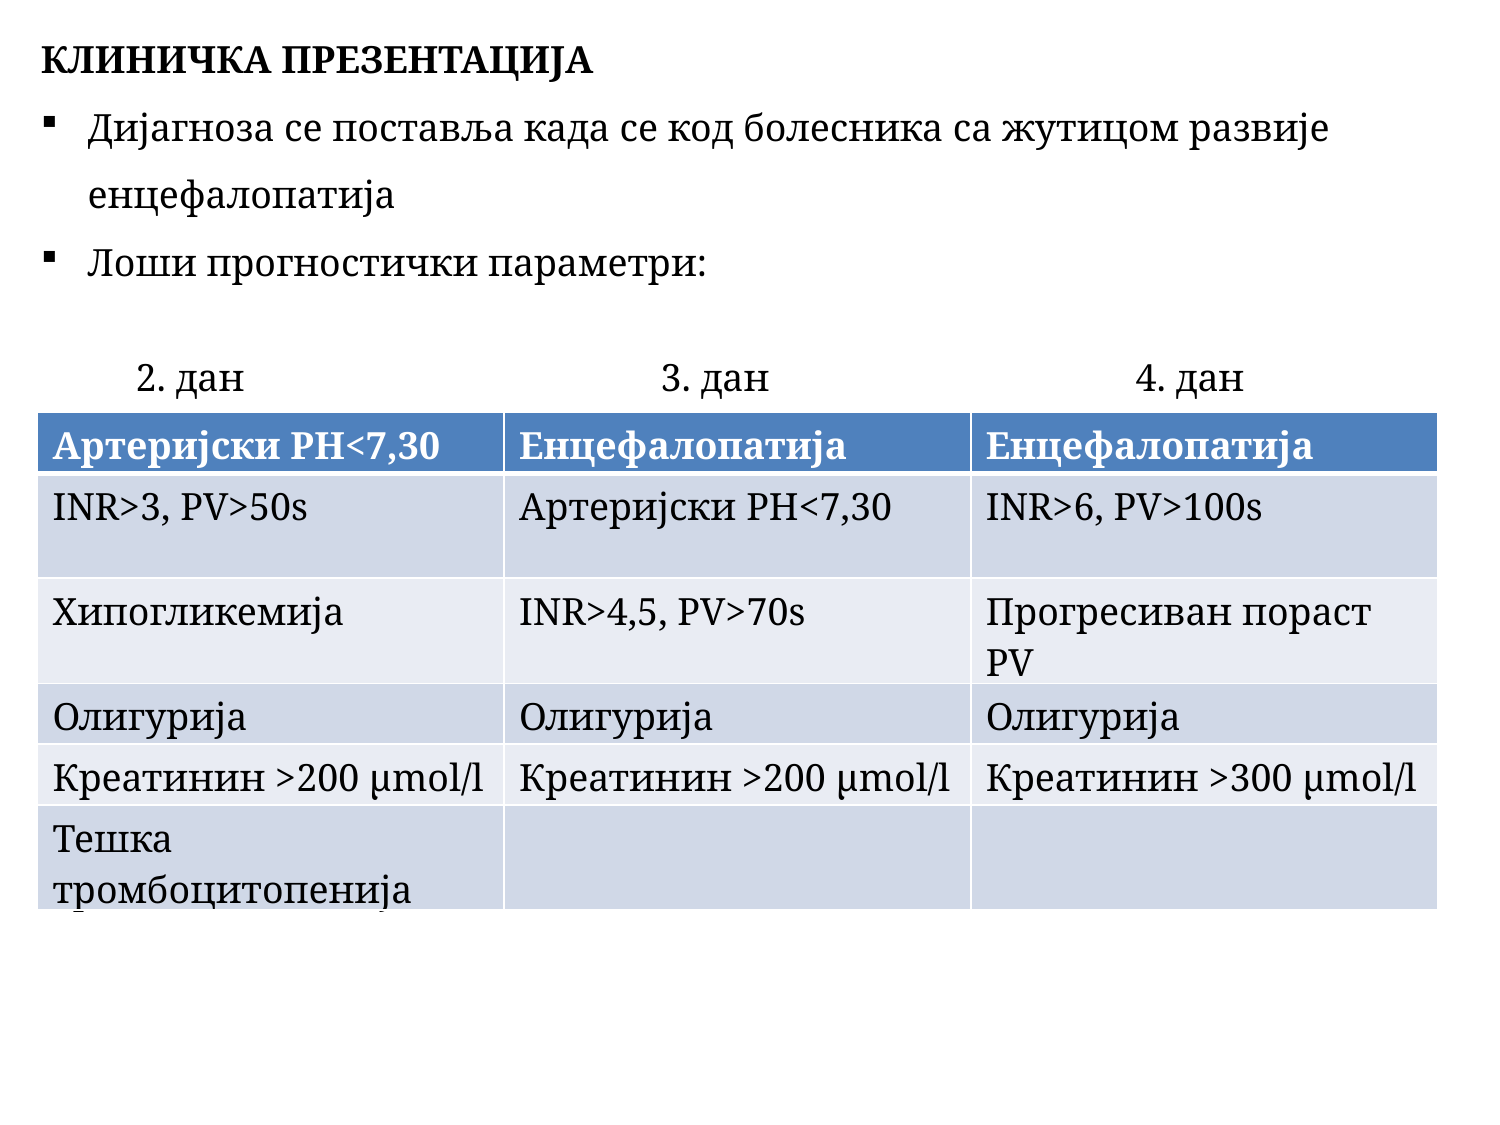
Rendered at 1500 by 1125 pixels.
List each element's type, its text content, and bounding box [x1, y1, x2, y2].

table_cell INR>4,5, PV>70s [505, 579, 970, 683]
table_header Енцефалопатија [972, 413, 1437, 471]
table_cell Олигурија [972, 684, 1437, 743]
table_cell Хипогликемија [38, 579, 503, 683]
text_box 4. дан [1120, 346, 1260, 407]
table_header Енцефалопатија [505, 413, 970, 471]
table_header Артеријски PH<7,30 [38, 413, 503, 471]
table_cell [505, 806, 970, 909]
table_cell Креатинин >300 μmol/l [972, 745, 1437, 804]
text_box 3. дан [645, 346, 785, 407]
text_box КЛИНИЧКА ПРЕЗЕНТАЦИЈА Дијагноза се поставља када се код болесника са жутицом развије енцефалопатија Лоши прогностички параметри: [26, 6, 1401, 291]
table_cell Прогресиван пораст PV [972, 579, 1437, 683]
table_cell Артеријски PH<7,30 [505, 476, 970, 577]
table_cell INR>6, PV>100s [972, 476, 1437, 577]
table_cell Олигурија [505, 684, 970, 743]
table_cell INR>3, PV>50s [38, 476, 503, 577]
table_cell Креатинин >200 μmol/l [38, 745, 503, 804]
table_cell Тешка тромбоцитопенија [38, 806, 503, 909]
table_cell Креатинин >200 μmol/l [505, 745, 970, 804]
text_box 2. дан [120, 346, 260, 407]
table_cell Олигурија [38, 684, 503, 743]
table_cell [972, 806, 1437, 909]
